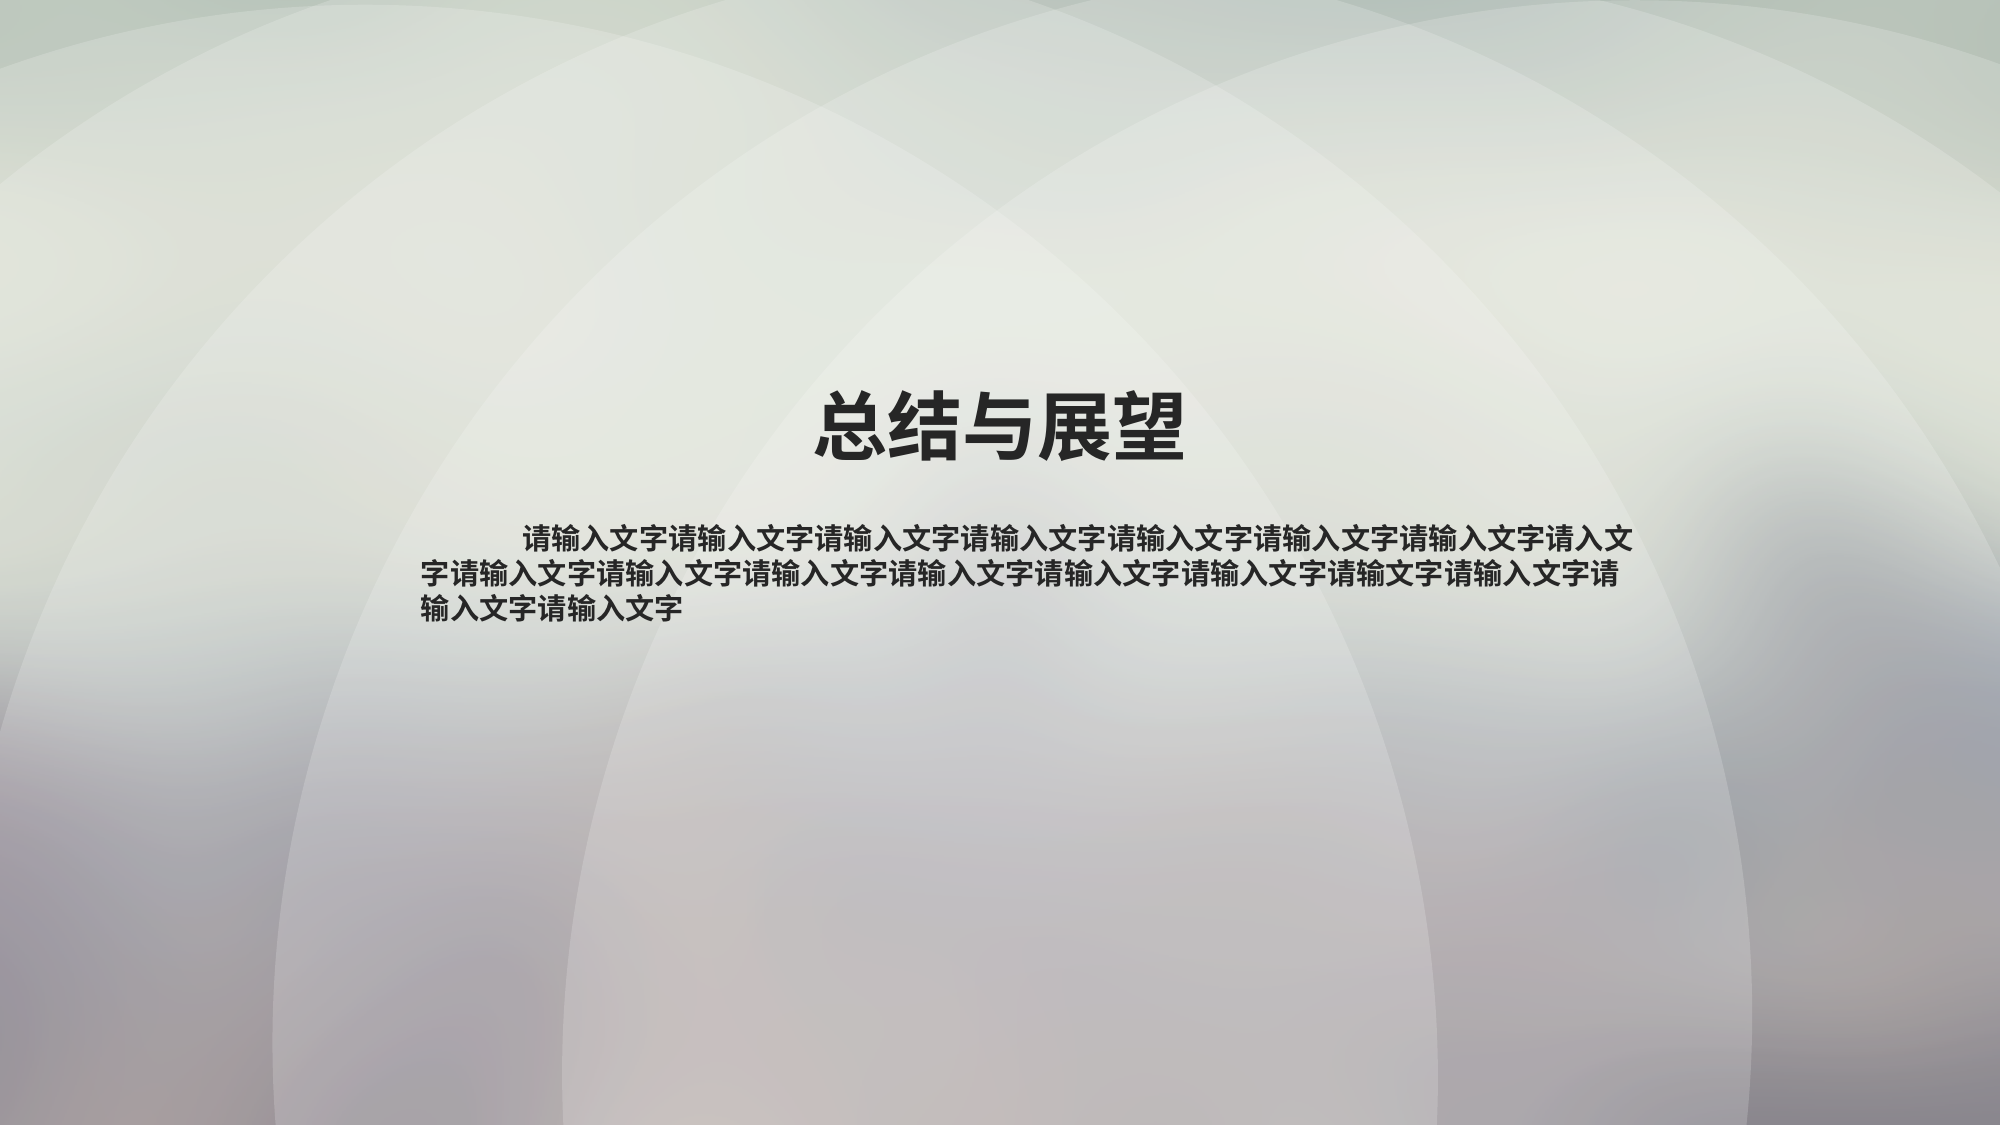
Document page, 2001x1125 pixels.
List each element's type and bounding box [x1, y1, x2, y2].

text_box [0, 0, 2000, 1125]
